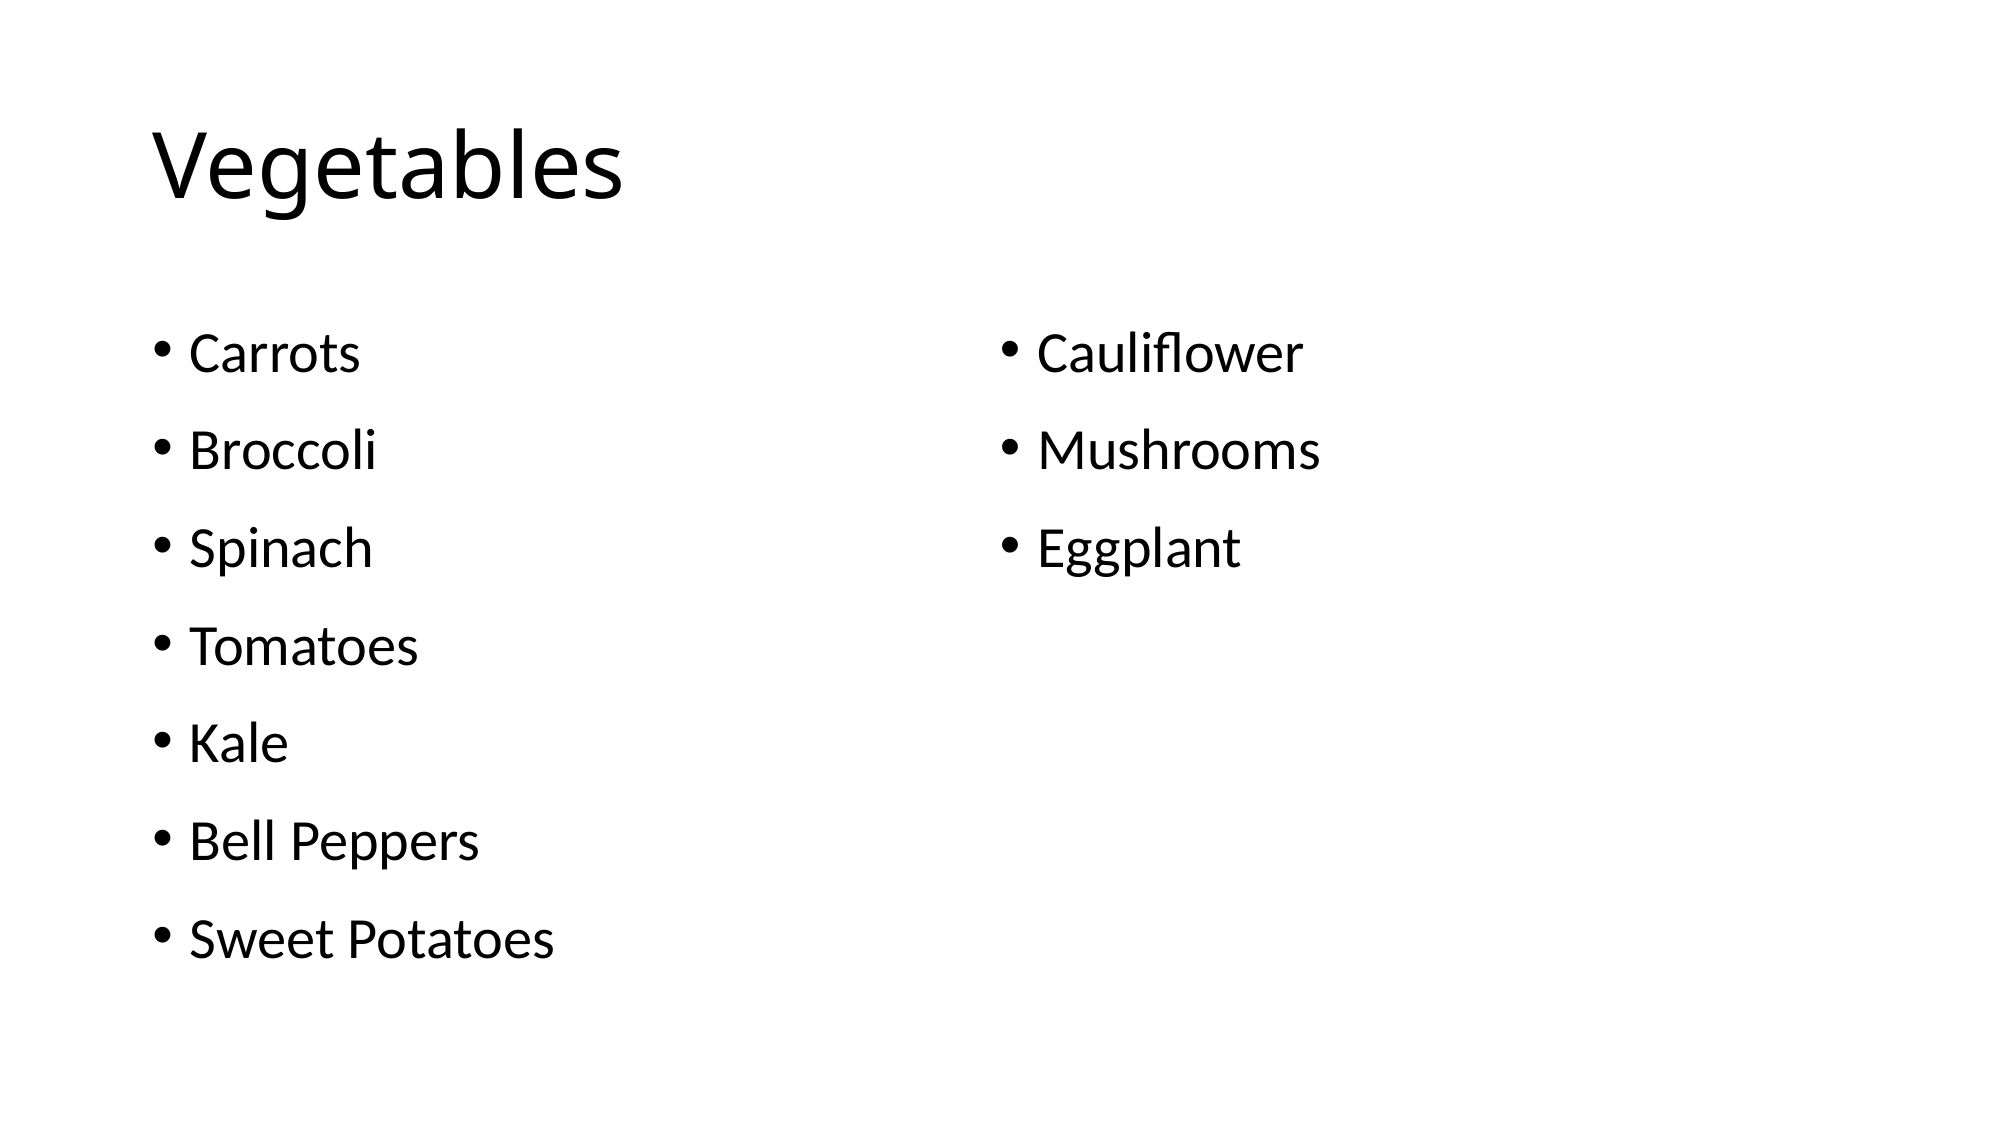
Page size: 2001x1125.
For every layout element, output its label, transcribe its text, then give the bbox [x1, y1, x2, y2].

list Carrots Broccoli Spinach Tomatoes Kale Bell Peppers Sweet Potatoes Cauliflower Mushrooms Eggplant [137, 299, 1863, 1014]
title Vegetables [137, 59, 1863, 278]
